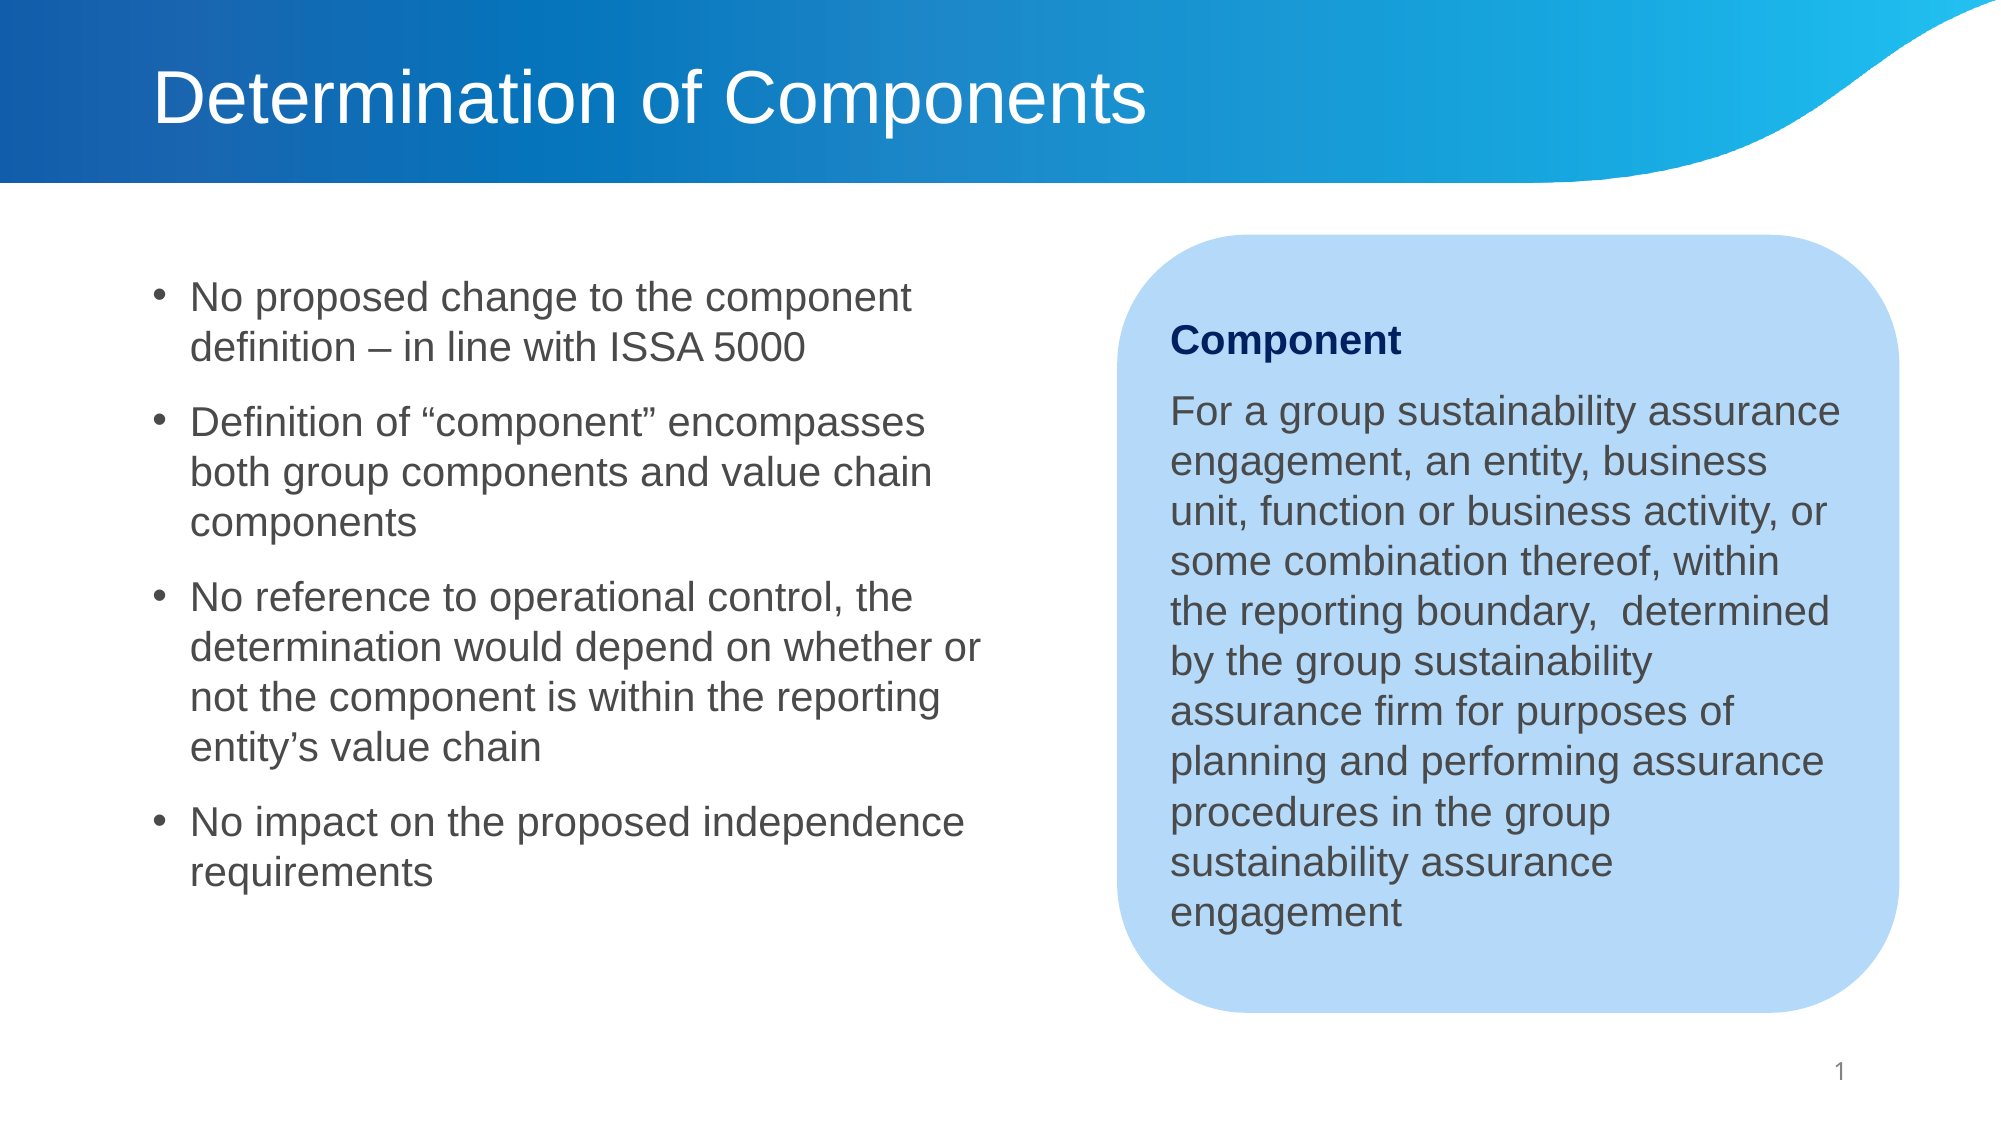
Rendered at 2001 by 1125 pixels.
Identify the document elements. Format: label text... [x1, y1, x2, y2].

title Determination of Components [137, 5, 1863, 182]
text_box Component For a group sustainability assurance engagement, an entity, business unit, function or business activity, or some combination thereof, within the reporting boundary, determined by the group sustainability assurance firm for purposes of planning and performing assurance procedures in the group sustainability assurance engagement [1116, 233, 1901, 1014]
list No proposed change to the component definition – in line with ISSA 5000 Definition of “component” encompasses both group components and value chain components No reference to operational control, the determination would depend on whether or not the component is within the reporting entity’s value chain No impact on the proposed independence requirements [137, 262, 1014, 863]
picture [0, 0, 2000, 183]
text_box [1117, 934, 1729, 1043]
slide_number 1 [1412, 1042, 1863, 1103]
